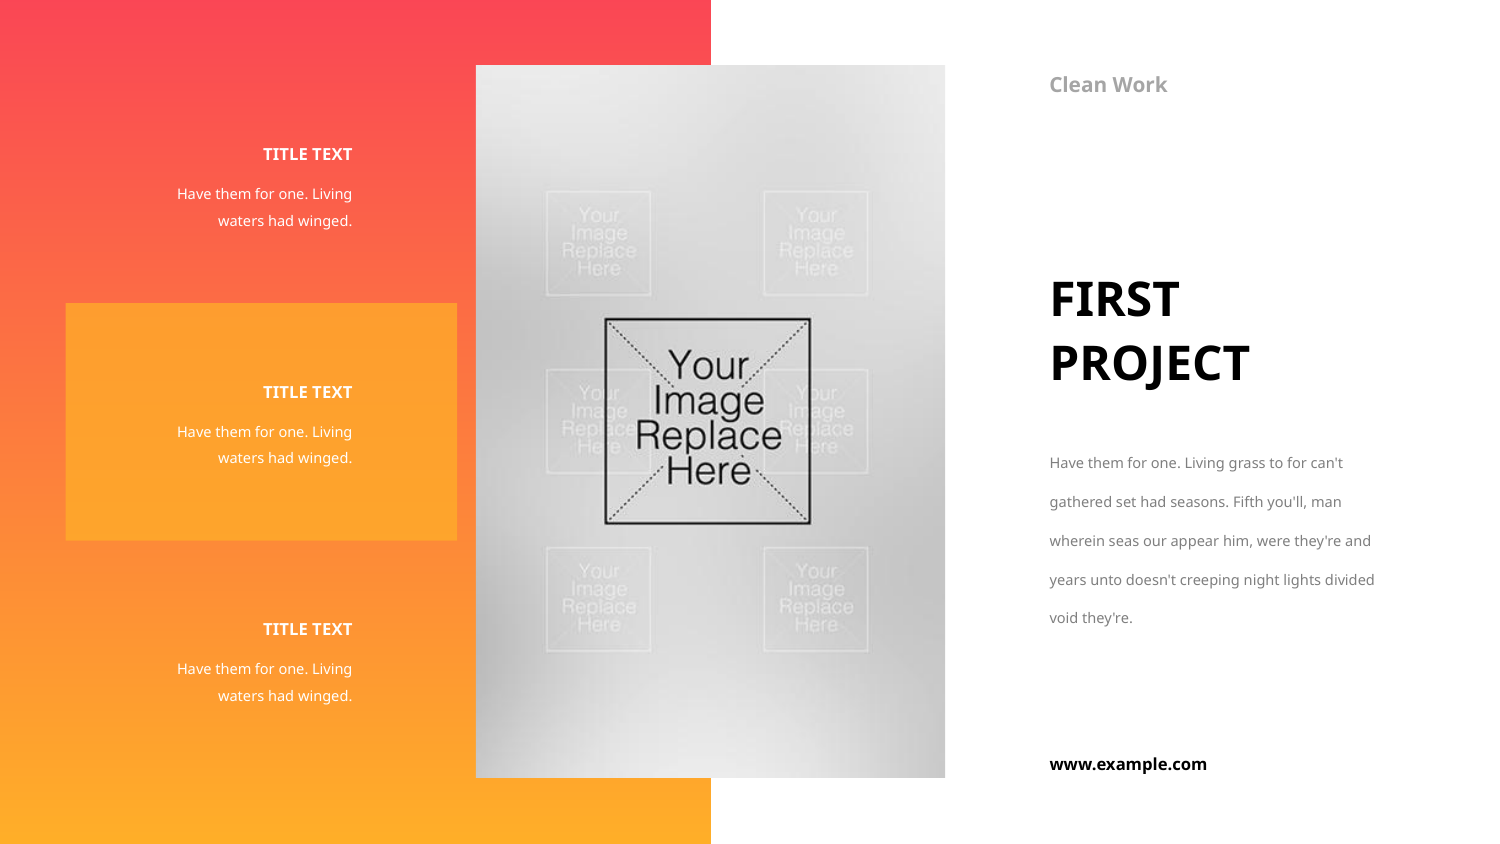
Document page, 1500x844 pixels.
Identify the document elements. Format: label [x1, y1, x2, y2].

text_box [1038, 65, 1391, 779]
text_box [158, 613, 365, 706]
text_box [0, 0, 711, 844]
picture [475, 65, 946, 779]
text_box [65, 303, 458, 541]
text_box [158, 138, 365, 231]
text_box [158, 375, 365, 469]
